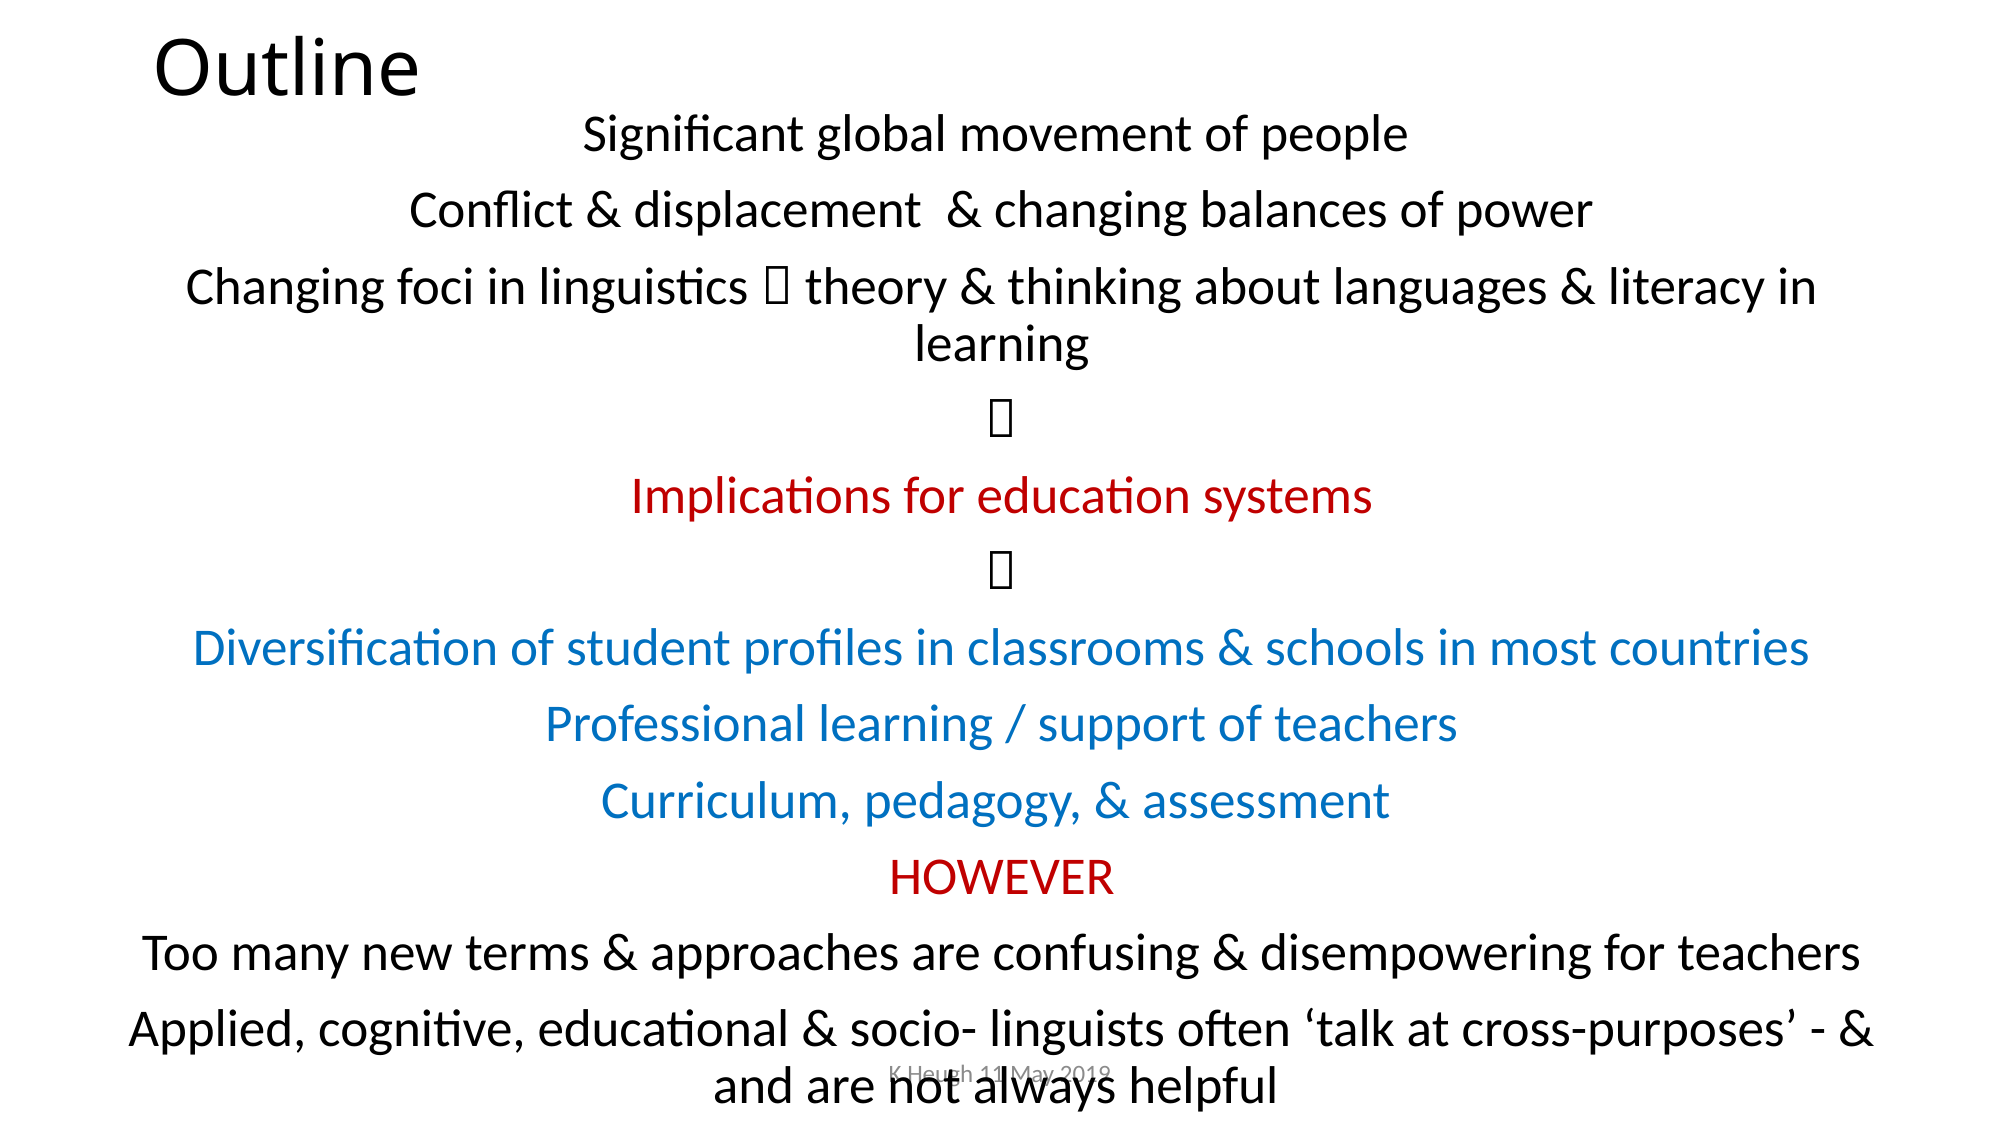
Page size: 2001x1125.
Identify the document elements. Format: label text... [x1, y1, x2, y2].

title Outline [137, 20, 1863, 98]
footer K Heugh 11 May 2019 [662, 1042, 1338, 1103]
list Significant global movement of people Conflict & displacement & changing balances of power Changing foci in linguistics  theory & thinking about languages & literacy in learning  Implications for education systems  Diversification of student profiles in classrooms & schools in most countries Professional learning / support of teachers Curriculum, pedagogy, & assessment HOWEVER Too many new terms & approaches are confusing & disempowering for teachers Applied, cognitive, educational & socio- linguists often ‘talk at cross-purposes’ - & and are not always helpful [82, 98, 1922, 1125]
